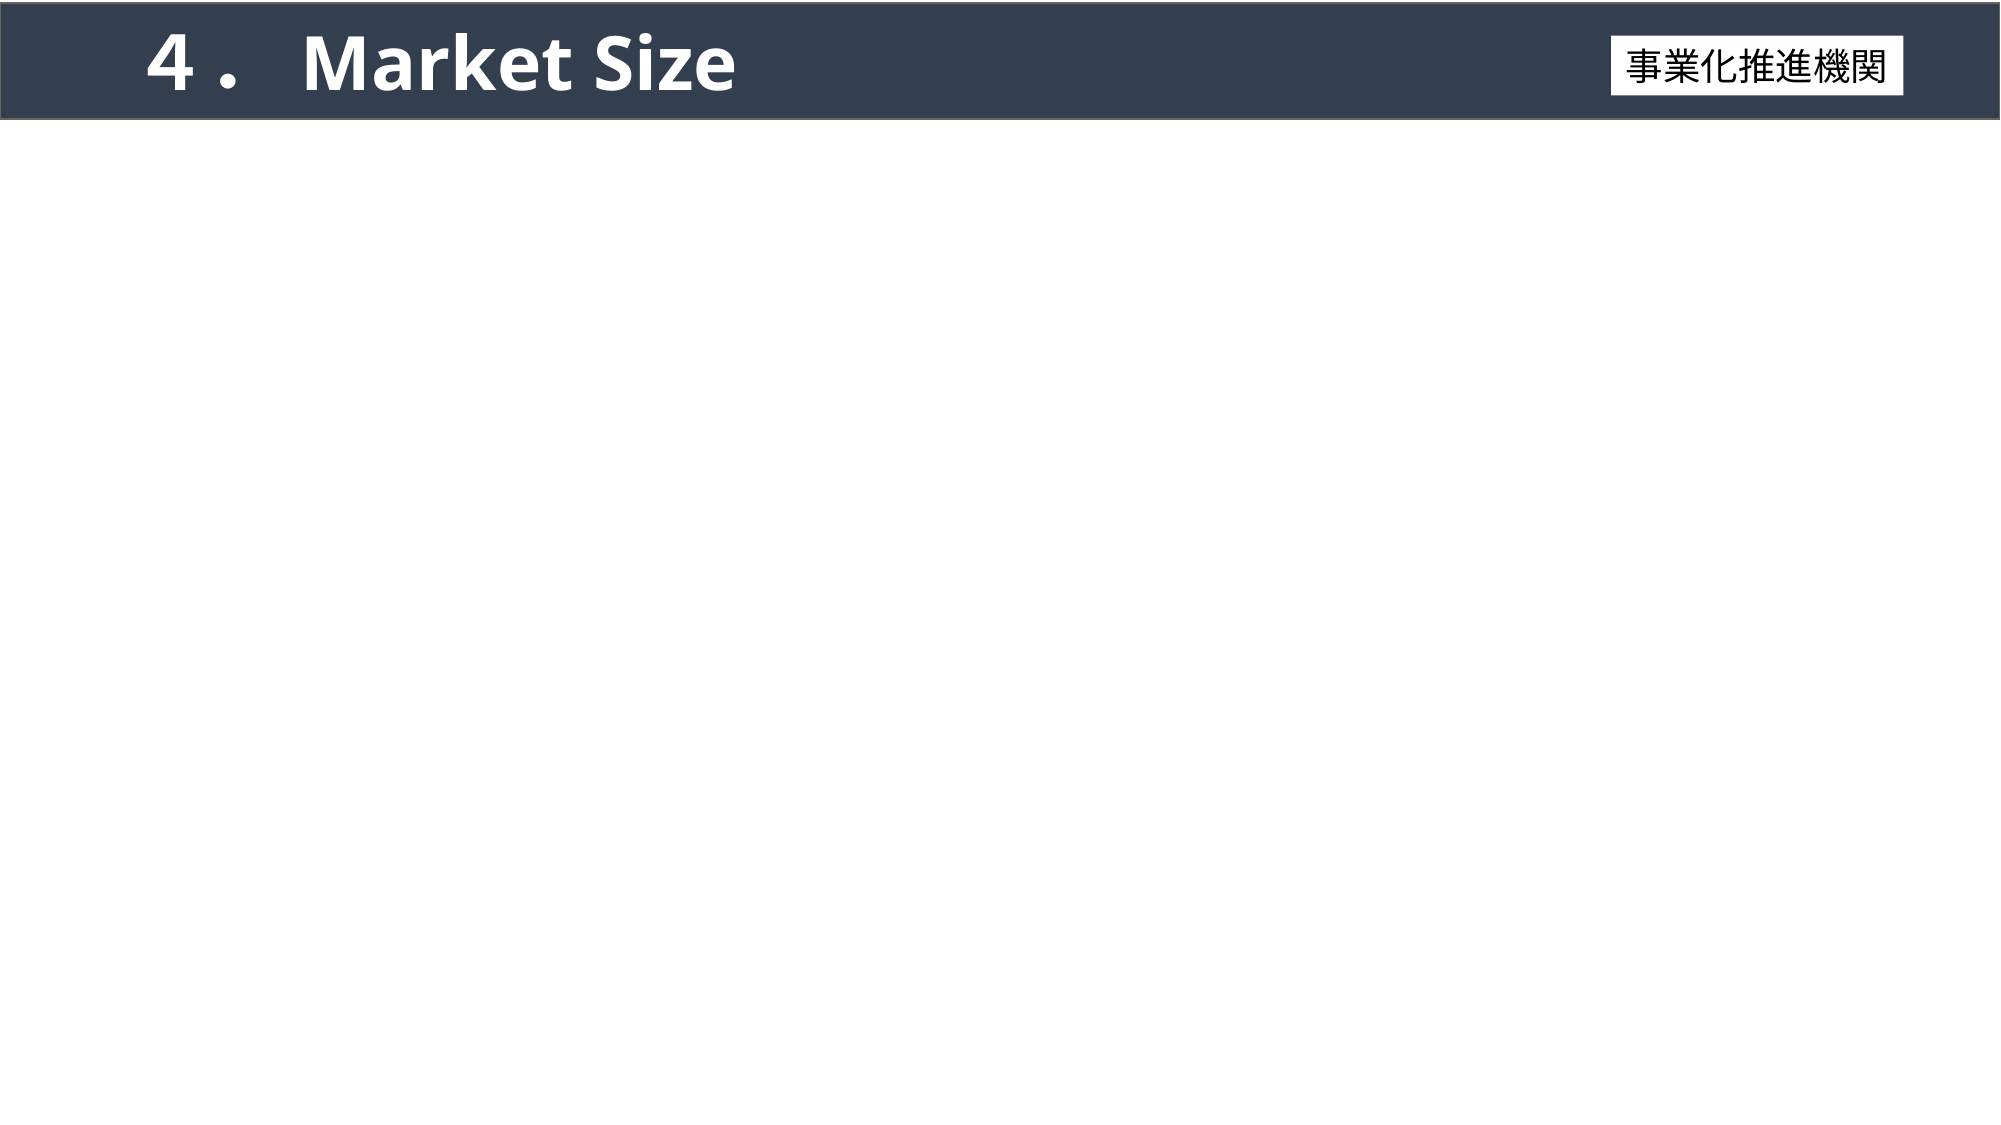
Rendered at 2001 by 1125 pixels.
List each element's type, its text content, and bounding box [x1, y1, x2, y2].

text_box 事業化推進機関 [1611, 35, 1904, 96]
title ４．Market Size [117, 13, 1843, 119]
text_box [0, 2, 2000, 120]
